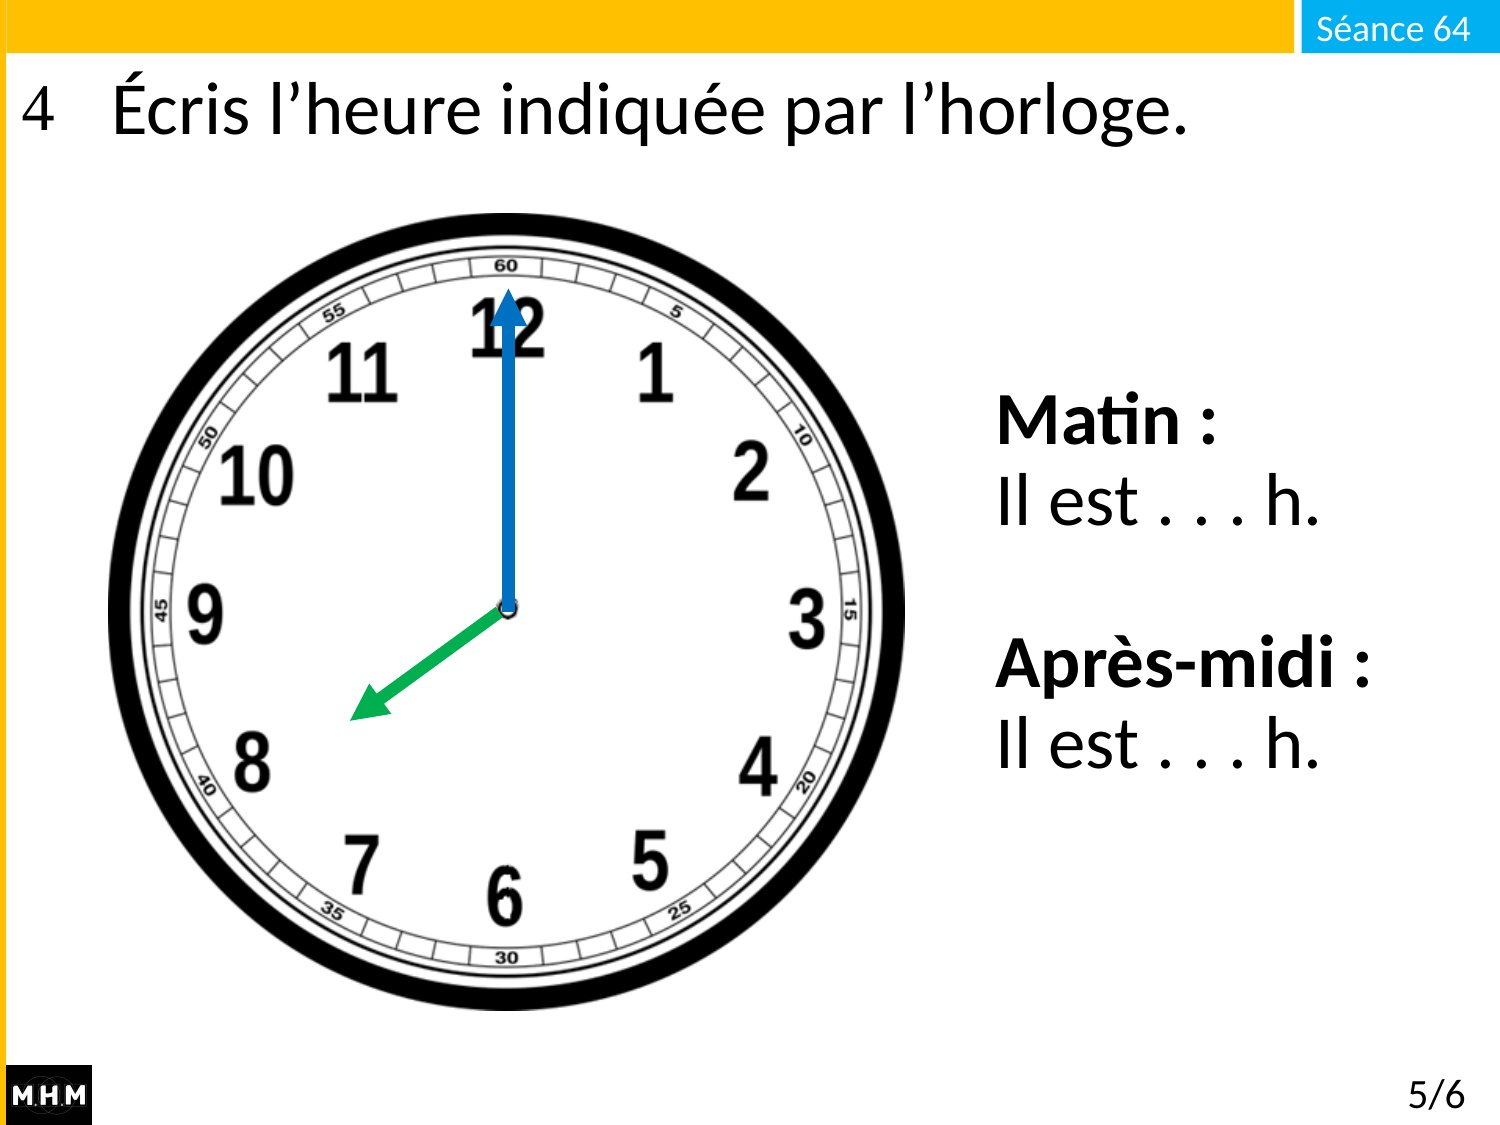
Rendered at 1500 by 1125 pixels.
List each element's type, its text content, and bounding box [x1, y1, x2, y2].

title Écris l’heure indiquée par l’horloge. [96, 60, 1391, 160]
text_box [349, 611, 500, 721]
text_box Matin : Il est . . . h. Après-midi : Il est . . . h. [980, 301, 1500, 863]
picture [6, 1065, 92, 1125]
picture [108, 213, 905, 1011]
list 5/6 [1373, 1064, 1500, 1125]
